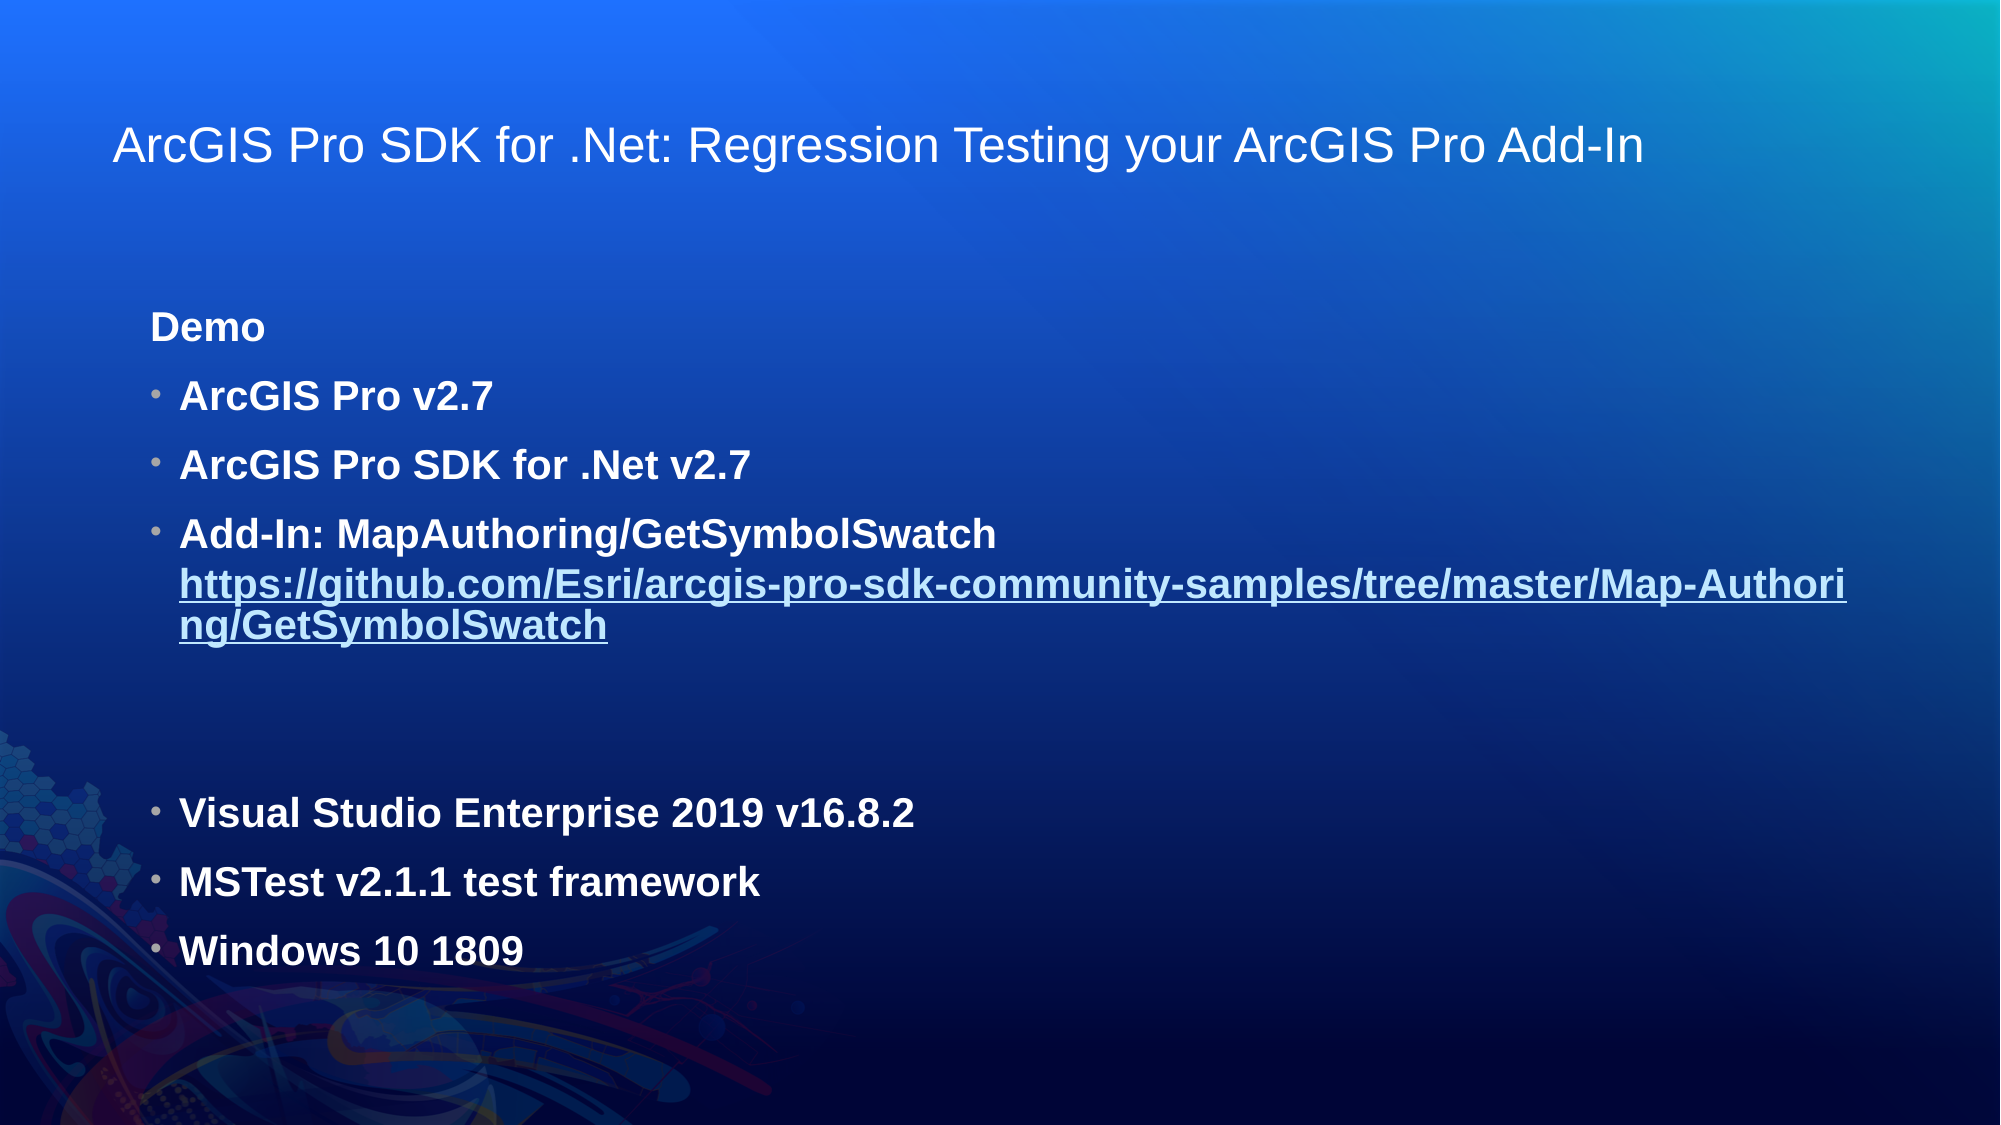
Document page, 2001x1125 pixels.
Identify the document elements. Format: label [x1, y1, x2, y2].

text_box [0, 0, 2000, 1125]
